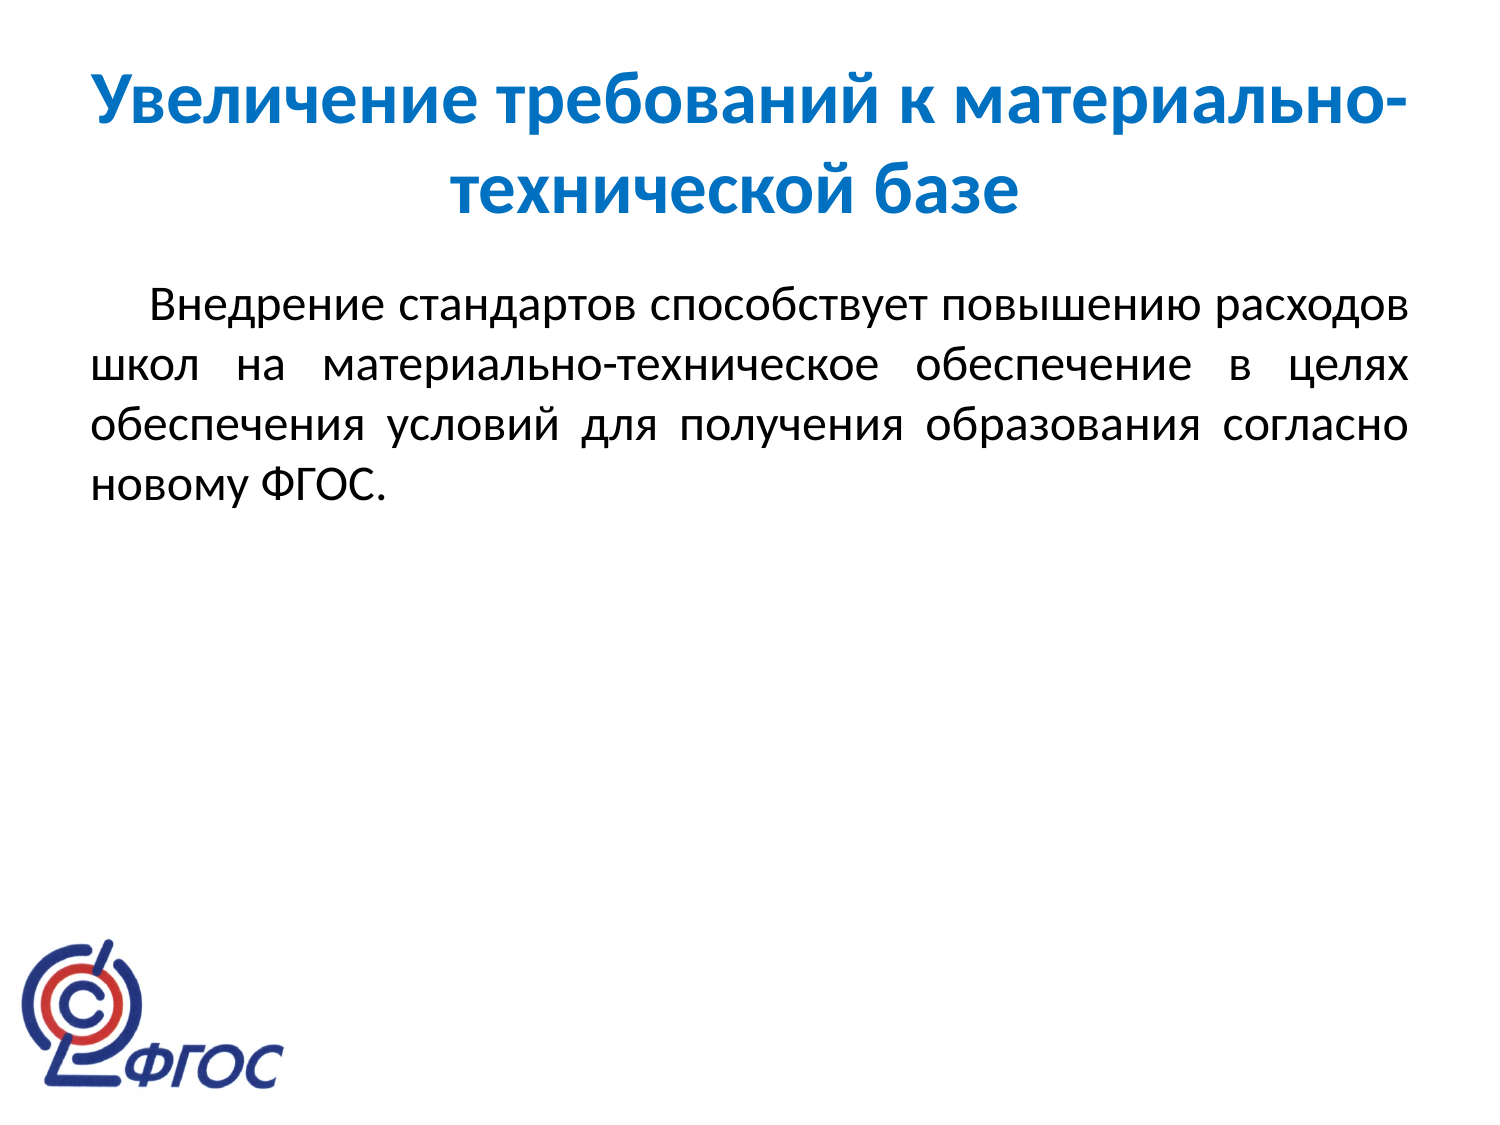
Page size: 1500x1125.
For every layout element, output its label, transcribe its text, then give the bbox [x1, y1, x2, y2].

list Внедрение стандартов способствует повышению расходов школ на материально-техническое обеспечение в целях обеспечения условий для получения образования согласно новому ФГОС. [75, 262, 1425, 1005]
title Увеличение требований к материально-технической базе [75, 45, 1425, 233]
picture [0, 921, 301, 1125]
